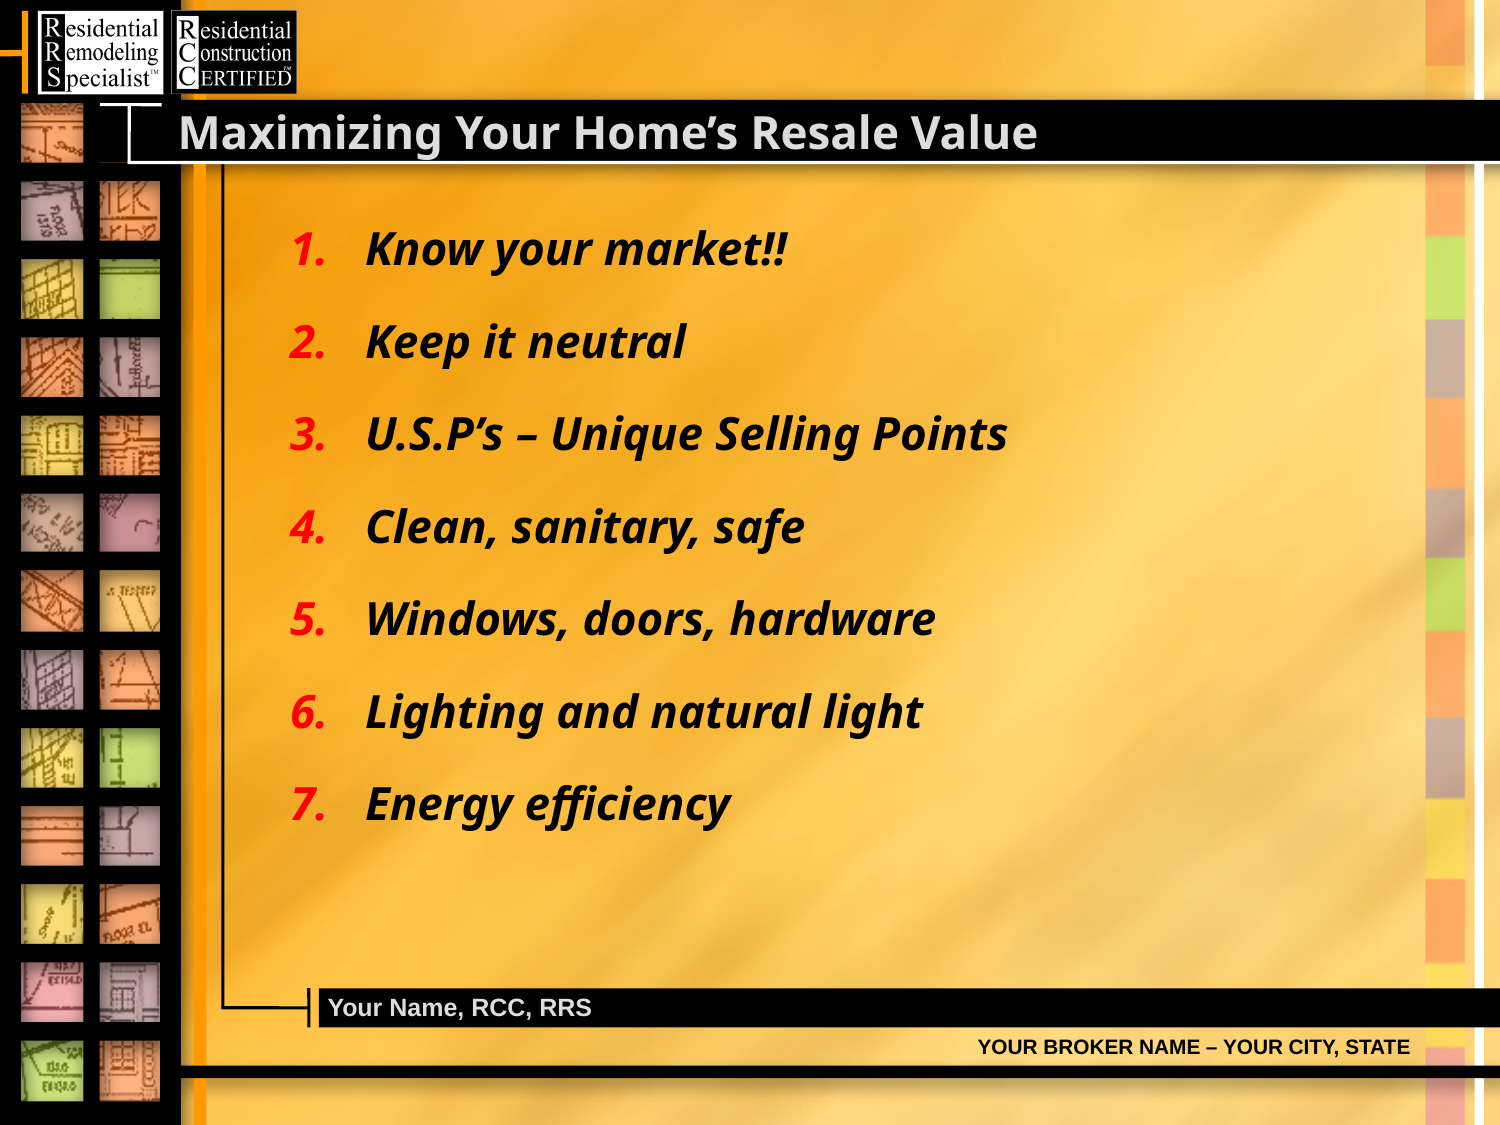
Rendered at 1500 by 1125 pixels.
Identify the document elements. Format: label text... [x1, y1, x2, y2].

picture [21, 729, 83, 787]
picture [21, 260, 83, 319]
picture [21, 494, 83, 551]
picture [21, 181, 83, 240]
picture [21, 963, 83, 1022]
picture [1484, 1079, 1500, 1125]
picture [1484, 1028, 1500, 1065]
picture [1484, 0, 1500, 99]
picture [181, 165, 193, 1065]
picture [181, 1079, 193, 1125]
picture [171, 0, 1474, 99]
picture [21, 338, 83, 397]
picture [100, 416, 160, 475]
picture [21, 885, 83, 943]
picture [100, 807, 160, 865]
picture [100, 260, 160, 319]
picture [100, 338, 160, 397]
picture [1484, 165, 1500, 988]
picture [100, 963, 160, 1022]
picture [100, 885, 160, 943]
picture [21, 416, 83, 475]
picture [21, 650, 83, 709]
picture [100, 1041, 160, 1101]
footer Your Name, RCC, RRS [312, 985, 1413, 1025]
picture [100, 729, 160, 787]
picture [21, 571, 83, 631]
title Maximizing Your Home’s Resale Value [162, 99, 1500, 163]
picture [21, 1041, 83, 1101]
picture [100, 494, 160, 551]
picture [21, 103, 83, 162]
list Know your market!! Keep it neutral U.S.P’s – Unique Selling Points Clean, sanitary, safe Windows, doors, hardware Lighting and natural light Energy efficiency [275, 212, 1438, 985]
picture [21, 807, 83, 865]
picture [37, 10, 164, 95]
picture [207, 165, 1474, 1065]
picture [207, 1079, 1474, 1125]
picture [100, 650, 160, 709]
picture [100, 571, 160, 631]
picture [100, 181, 160, 240]
